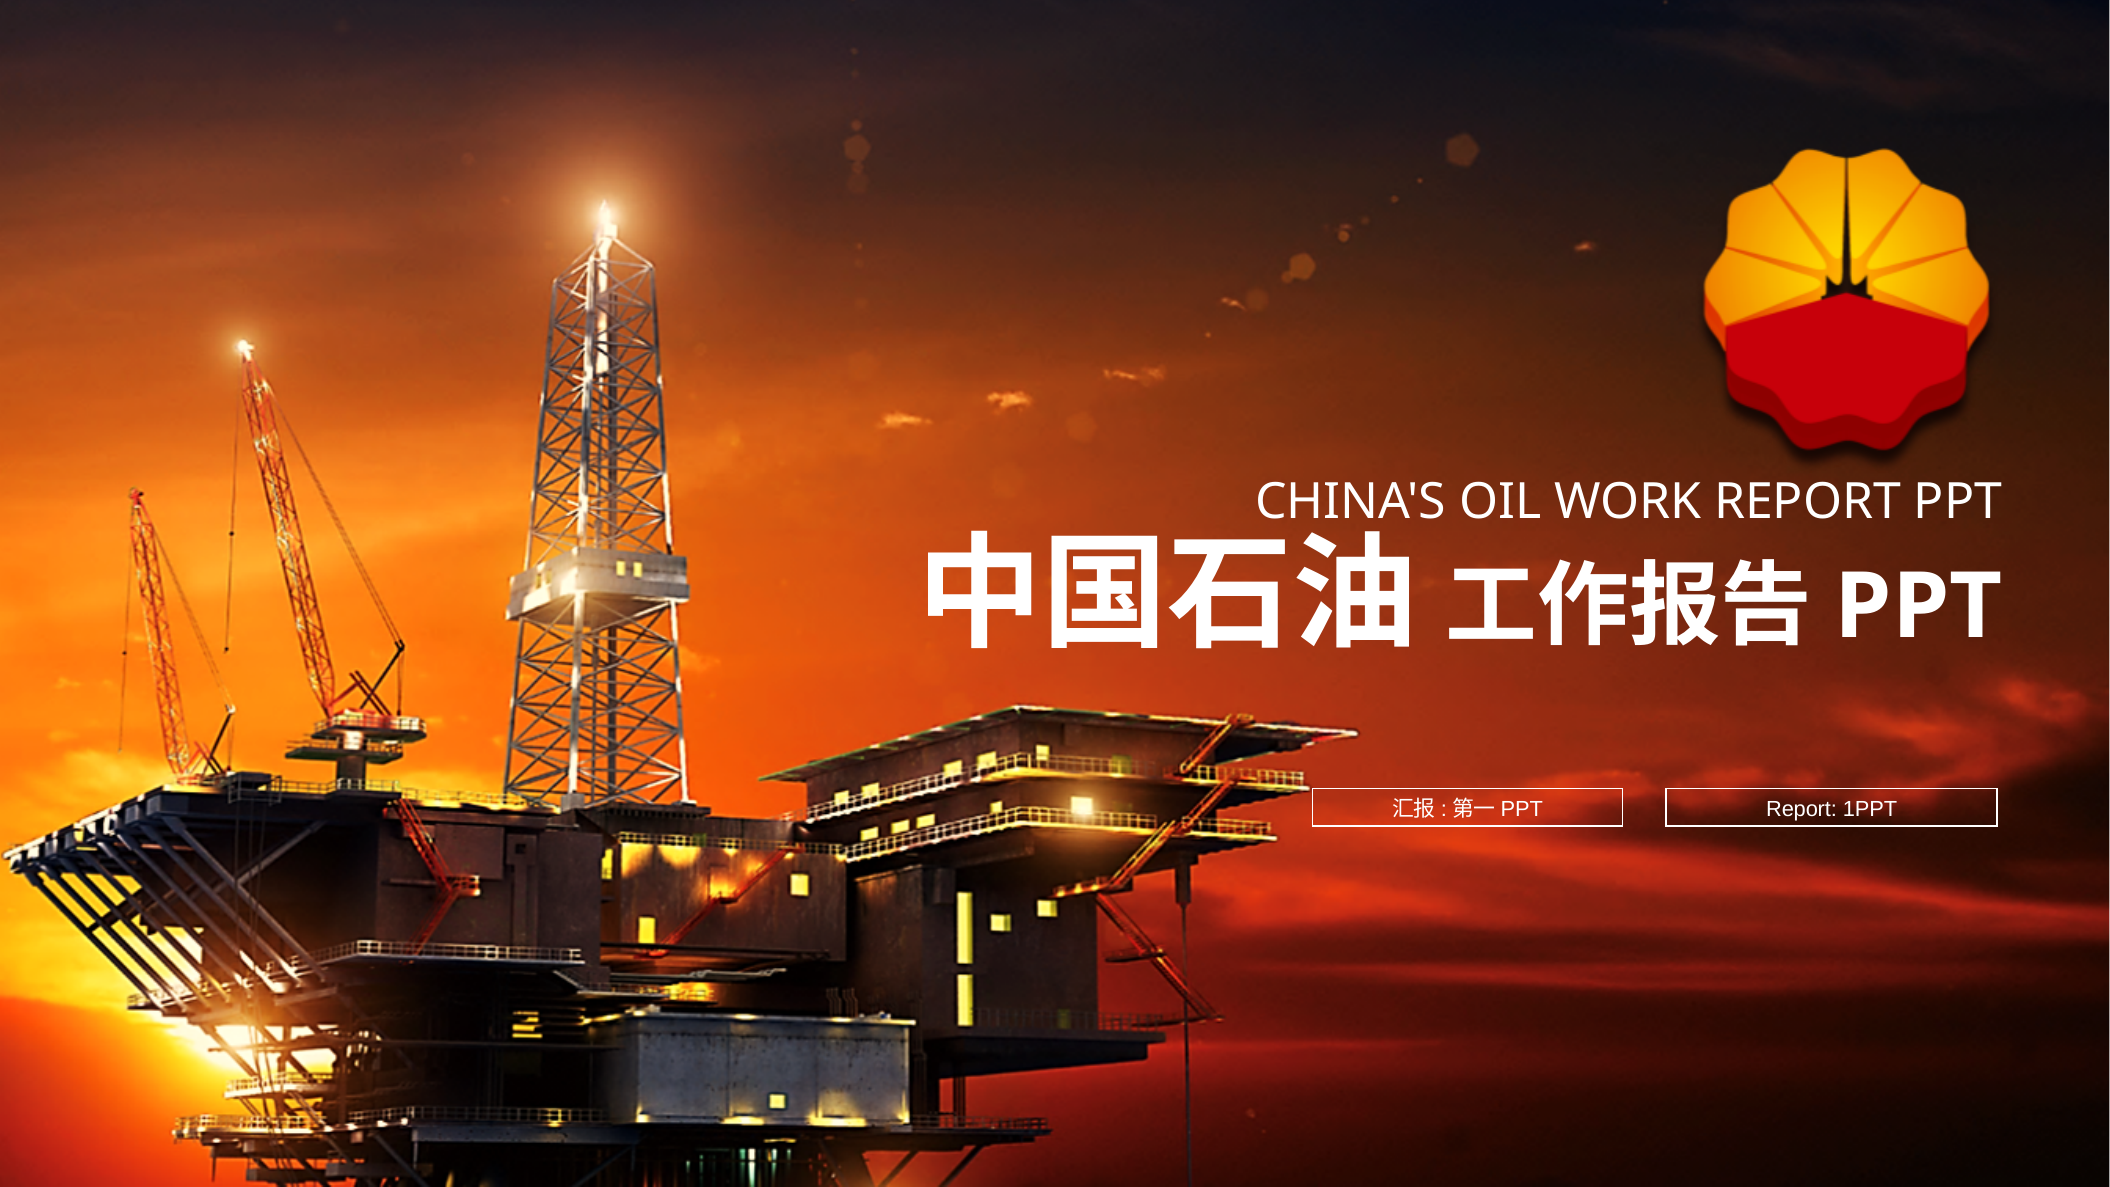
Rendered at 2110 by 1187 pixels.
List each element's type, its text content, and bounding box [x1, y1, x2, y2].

text_box 汇报:第一PPT [1312, 788, 1623, 827]
text_box 中国石油 工作报告PPT [899, 512, 2003, 663]
text_box [0, 0, 2110, 1187]
picture [1678, 133, 2015, 482]
text_box CHINA'S OIL WORK REPORT PPT [1194, 468, 2003, 529]
text_box Report: 1PPT [1666, 788, 1997, 827]
